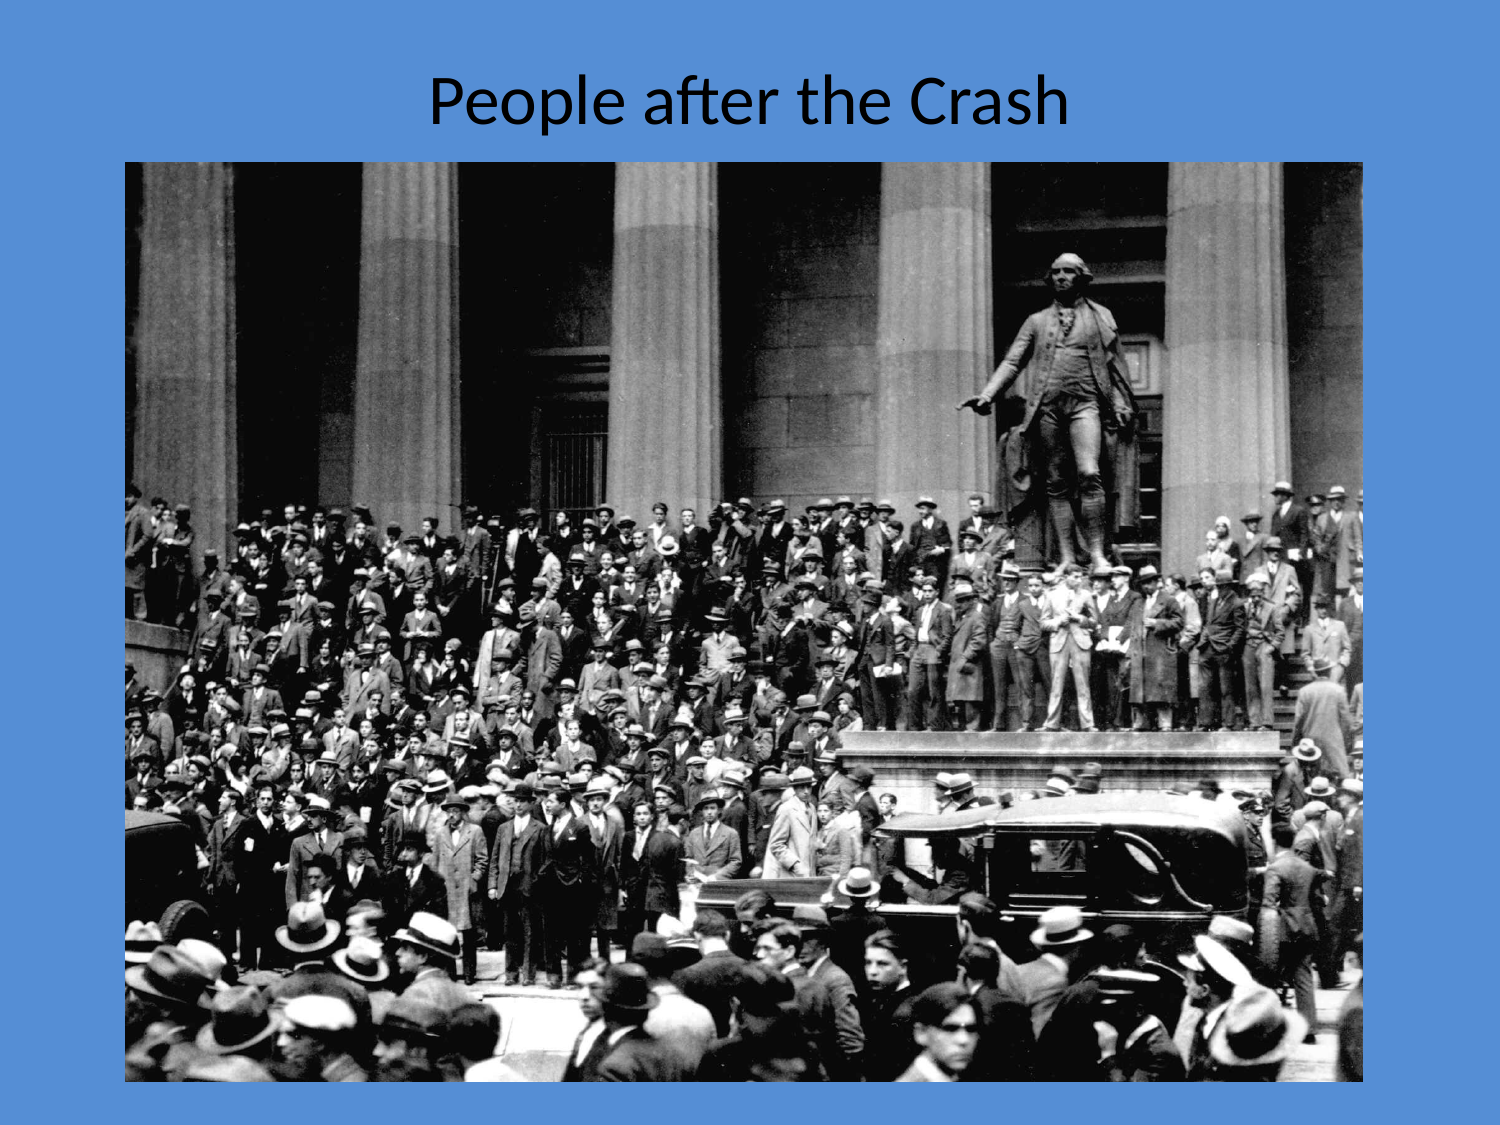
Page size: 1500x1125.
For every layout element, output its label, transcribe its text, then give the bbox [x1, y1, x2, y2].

title People after the Crash [75, 45, 1425, 233]
picture [124, 162, 1363, 1083]
